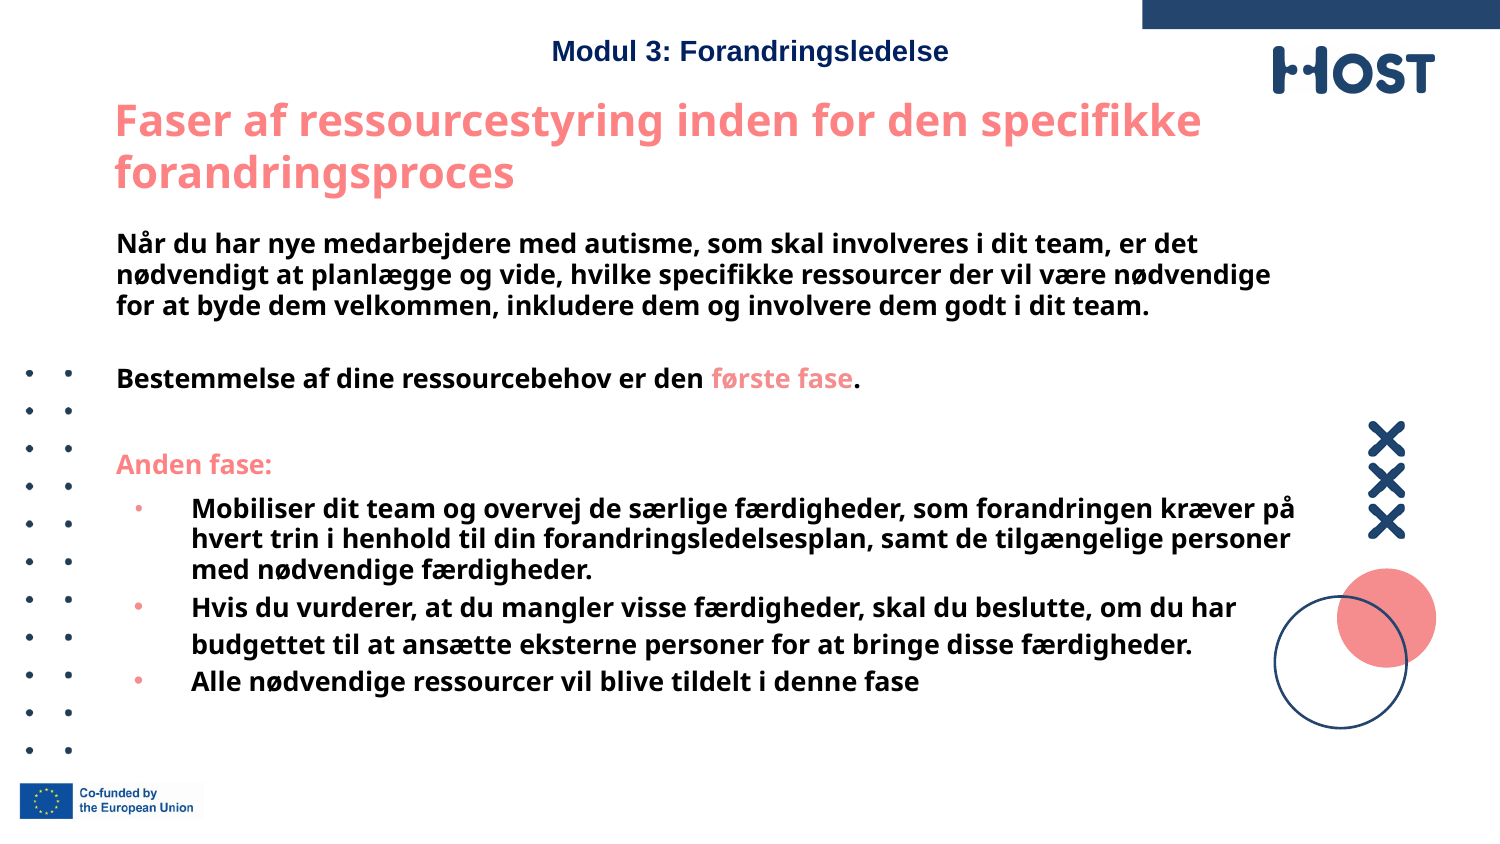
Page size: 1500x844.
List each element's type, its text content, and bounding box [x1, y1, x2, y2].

text_box Modul 3: Forandringsledelse [536, 12, 980, 70]
list Når du har nye medarbejdere med autisme, som skal involveres i dit team, er det nødvendigt at planlægge og vide, hvilke specifikke ressourcer der vil være nødvendige for at byde dem velkommen, inkludere dem og involvere dem godt i dit team. Bestemmelse af dine ressourcebehov er den første fase. Anden fase: Mobiliser dit team og overvej de særlige færdigheder, som forandringen kræver på hvert trin i henhold til din forandringsledelsesplan, samt de tilgængelige personer med nødvendige færdigheder. Hvis du vurderer, at du mangler visse færdigheder, skal du beslutte, om du har budgettet til at ansætte eksterne personer for at bringe disse færdigheder. Alle nødvendige ressourcer vil blive tildelt i denne fase [101, 214, 1323, 796]
text_box Faser af ressourcestyring inden for den specifikke forandringsproces [99, 84, 1500, 205]
picture [1273, 46, 1435, 84]
picture [1368, 421, 1405, 539]
picture [0, 370, 204, 820]
